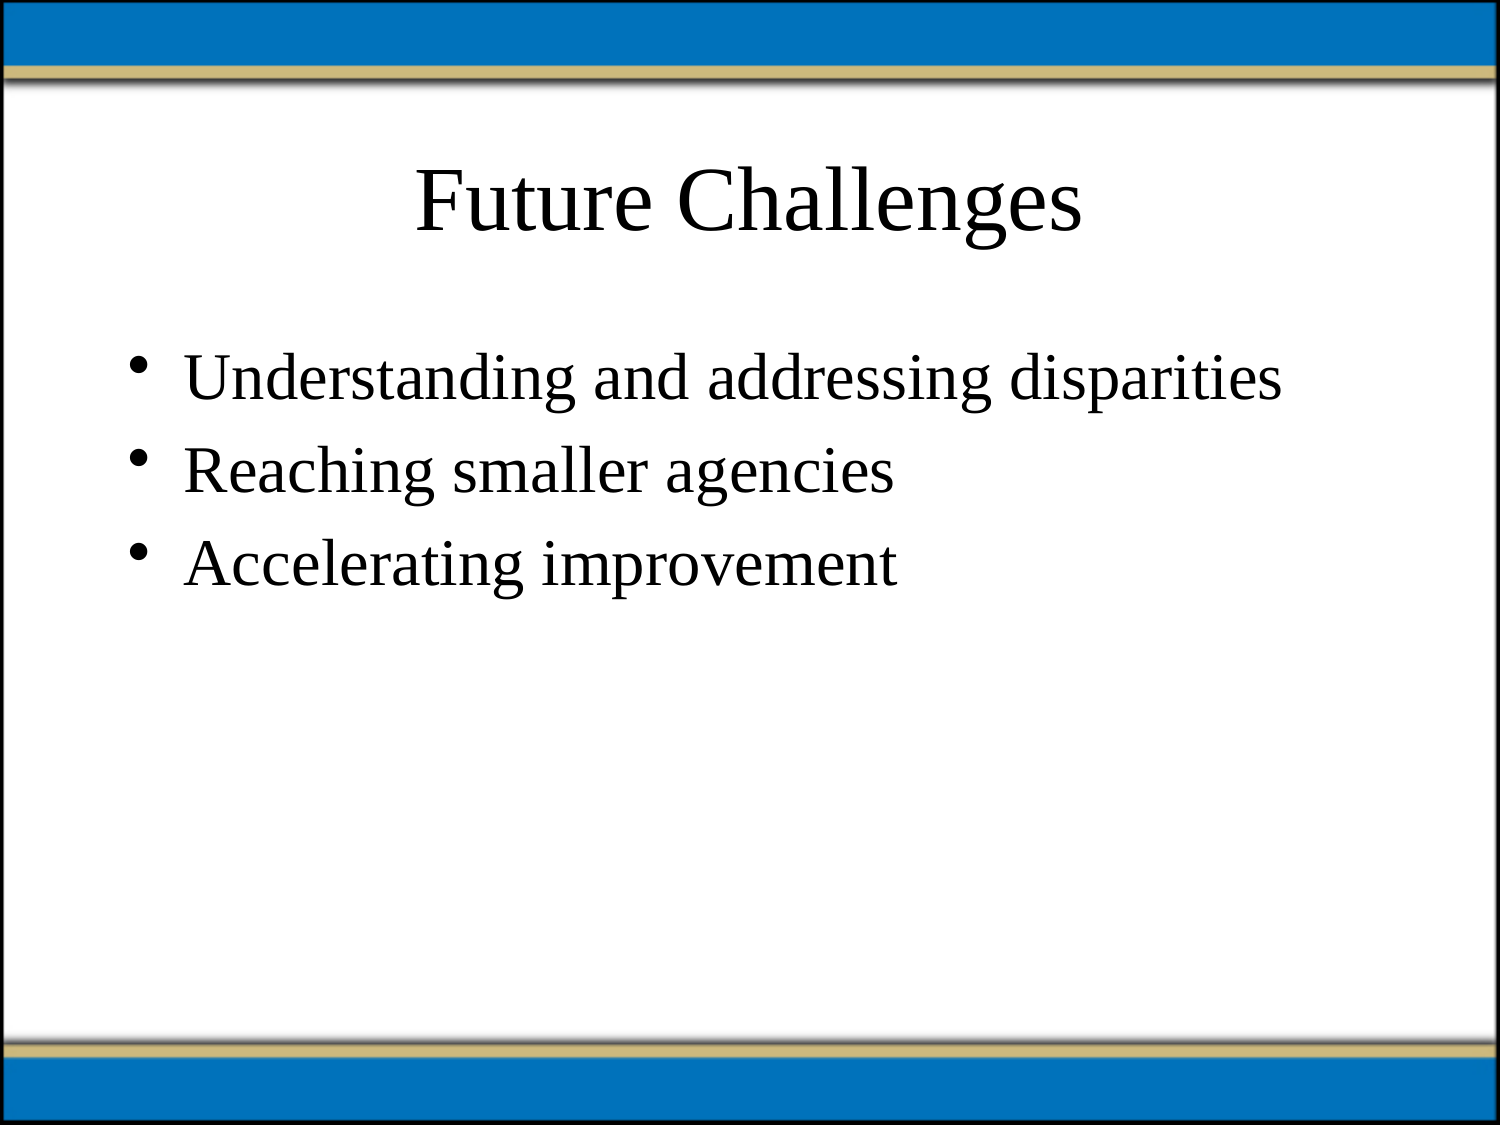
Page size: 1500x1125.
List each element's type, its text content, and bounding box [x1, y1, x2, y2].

list Understanding and addressing disparities Reaching smaller agencies Accelerating improvement [112, 324, 1388, 1000]
title Future Challenges [112, 99, 1388, 288]
picture [0, 0, 1500, 1125]
